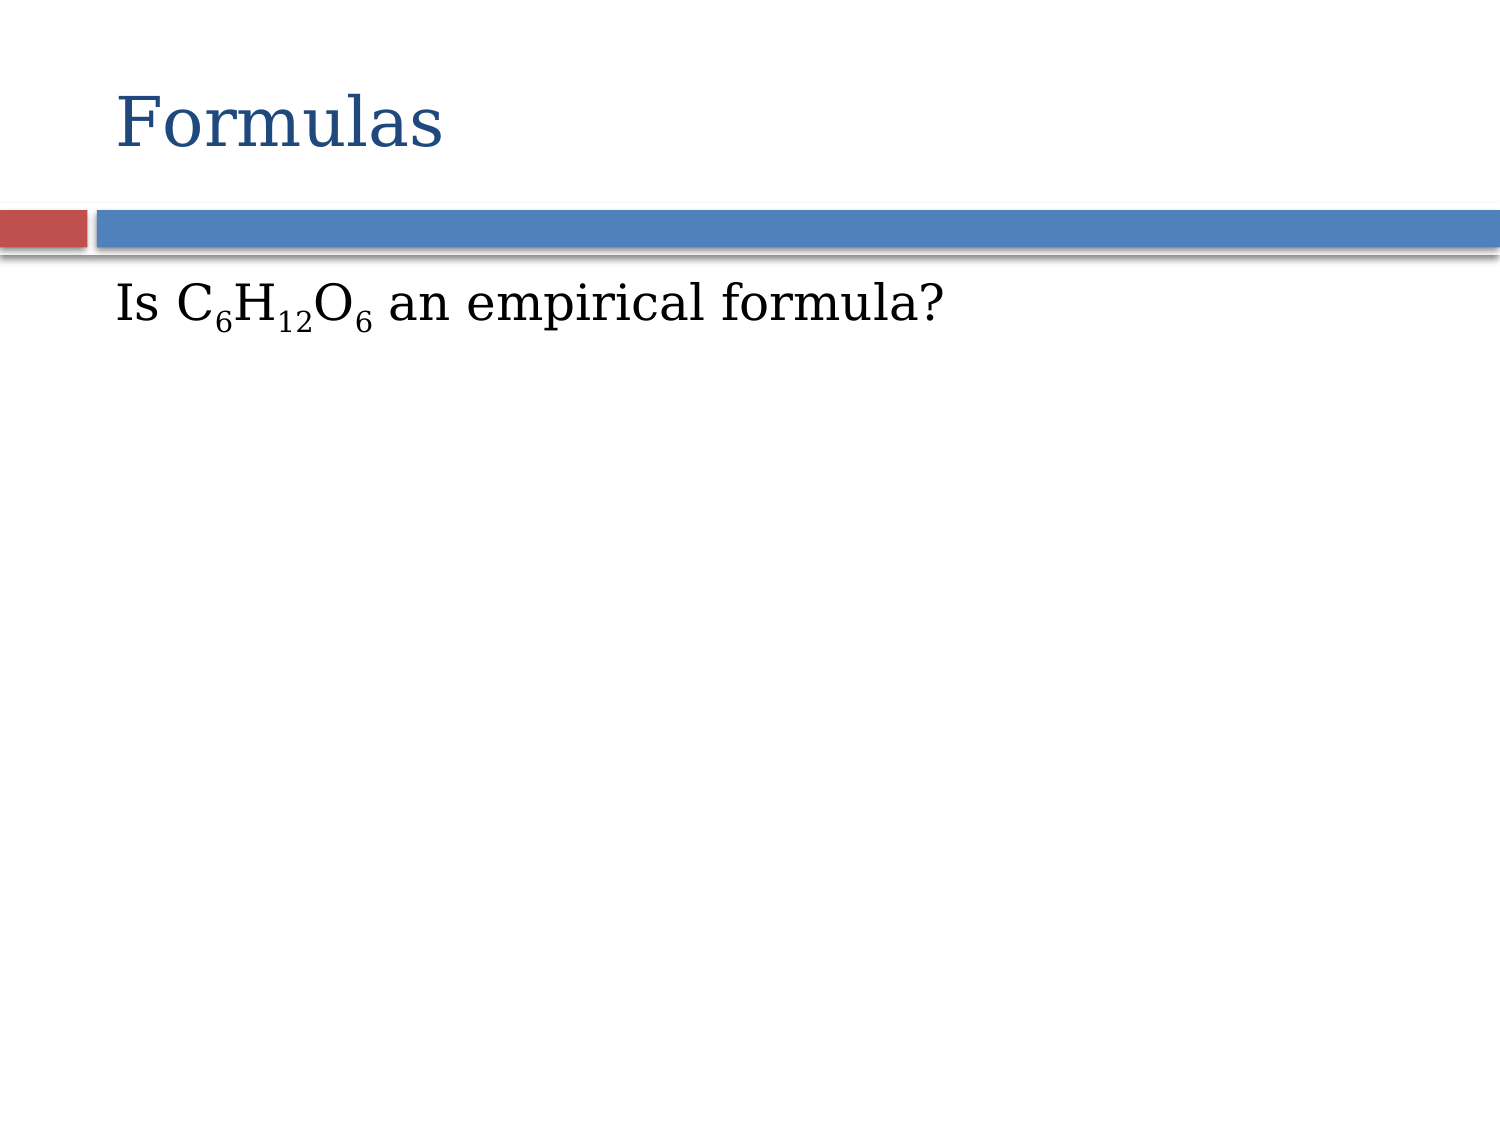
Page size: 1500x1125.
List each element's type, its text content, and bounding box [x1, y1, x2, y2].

list Is C6H12O6 an empirical formula? [100, 262, 1438, 1000]
title Formulas [100, 37, 1438, 200]
